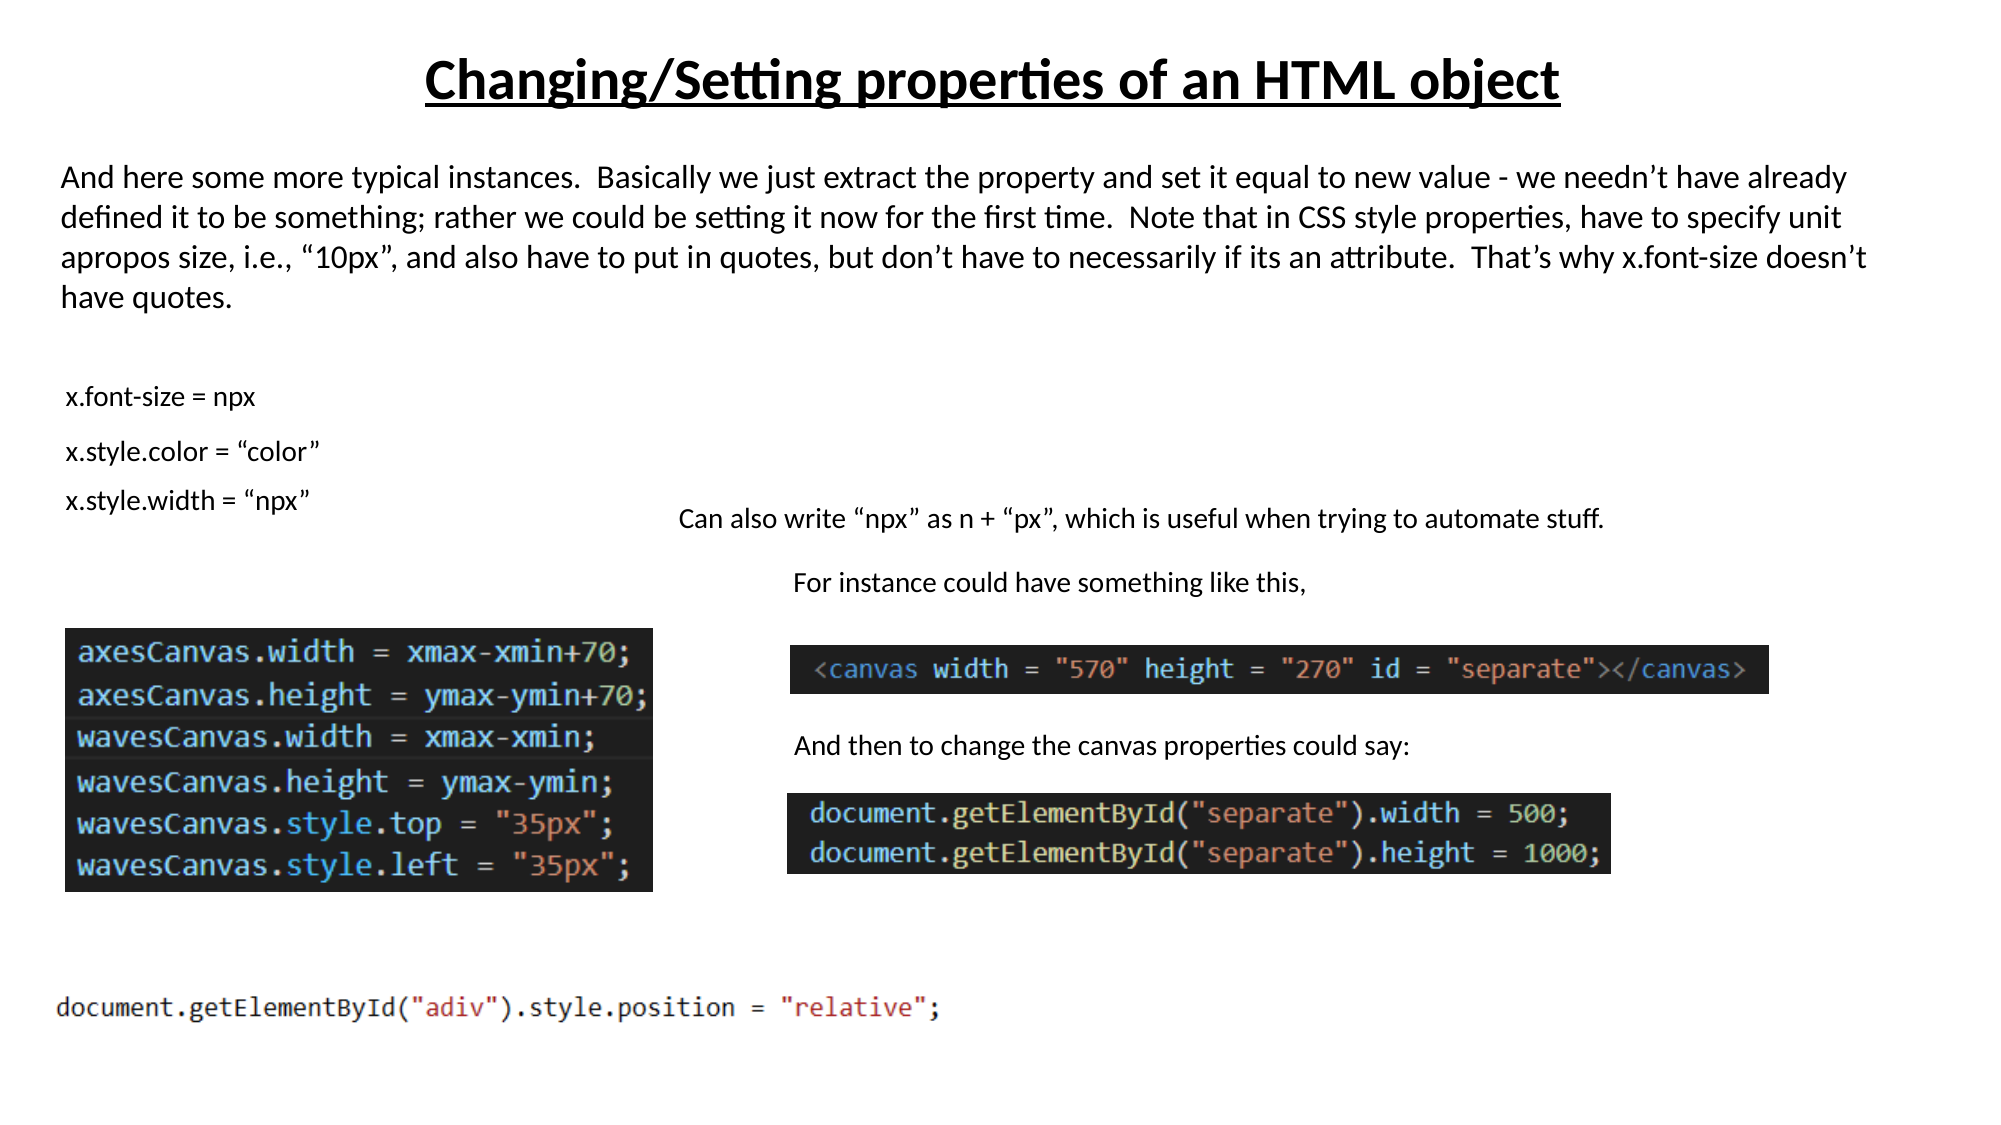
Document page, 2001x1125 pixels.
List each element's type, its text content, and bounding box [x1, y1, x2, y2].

text_box And then to change the canvas properties could say: [779, 718, 1426, 769]
text_box x.style.width = “npx” [50, 473, 359, 524]
text_box For instance could have something like this, [778, 555, 1323, 606]
text_box Changing/Setting properties of an HTML object [410, 33, 1662, 119]
text_box And here some more typical instances. Basically we just extract the property and set it equal to new value - we needn’t have already defined it to be something; rather we could be setting it now for the first time. Note that in CSS style properties, have to specify unit apropos size, i.e., “10px”, and also have to put in quotes, but don’t have to necessarily if its an attribute. That’s why x.font-size doesn’t have quotes. [45, 148, 1925, 323]
picture [45, 986, 954, 1027]
picture [787, 793, 1611, 874]
picture [790, 645, 1769, 694]
picture [65, 628, 653, 892]
text_box x.style.color = “color” [50, 425, 359, 473]
text_box Can also write “npx” as n + “px”, which is useful when trying to automate stuff. [664, 492, 1621, 542]
text_box x.font-size = npx [50, 369, 313, 420]
